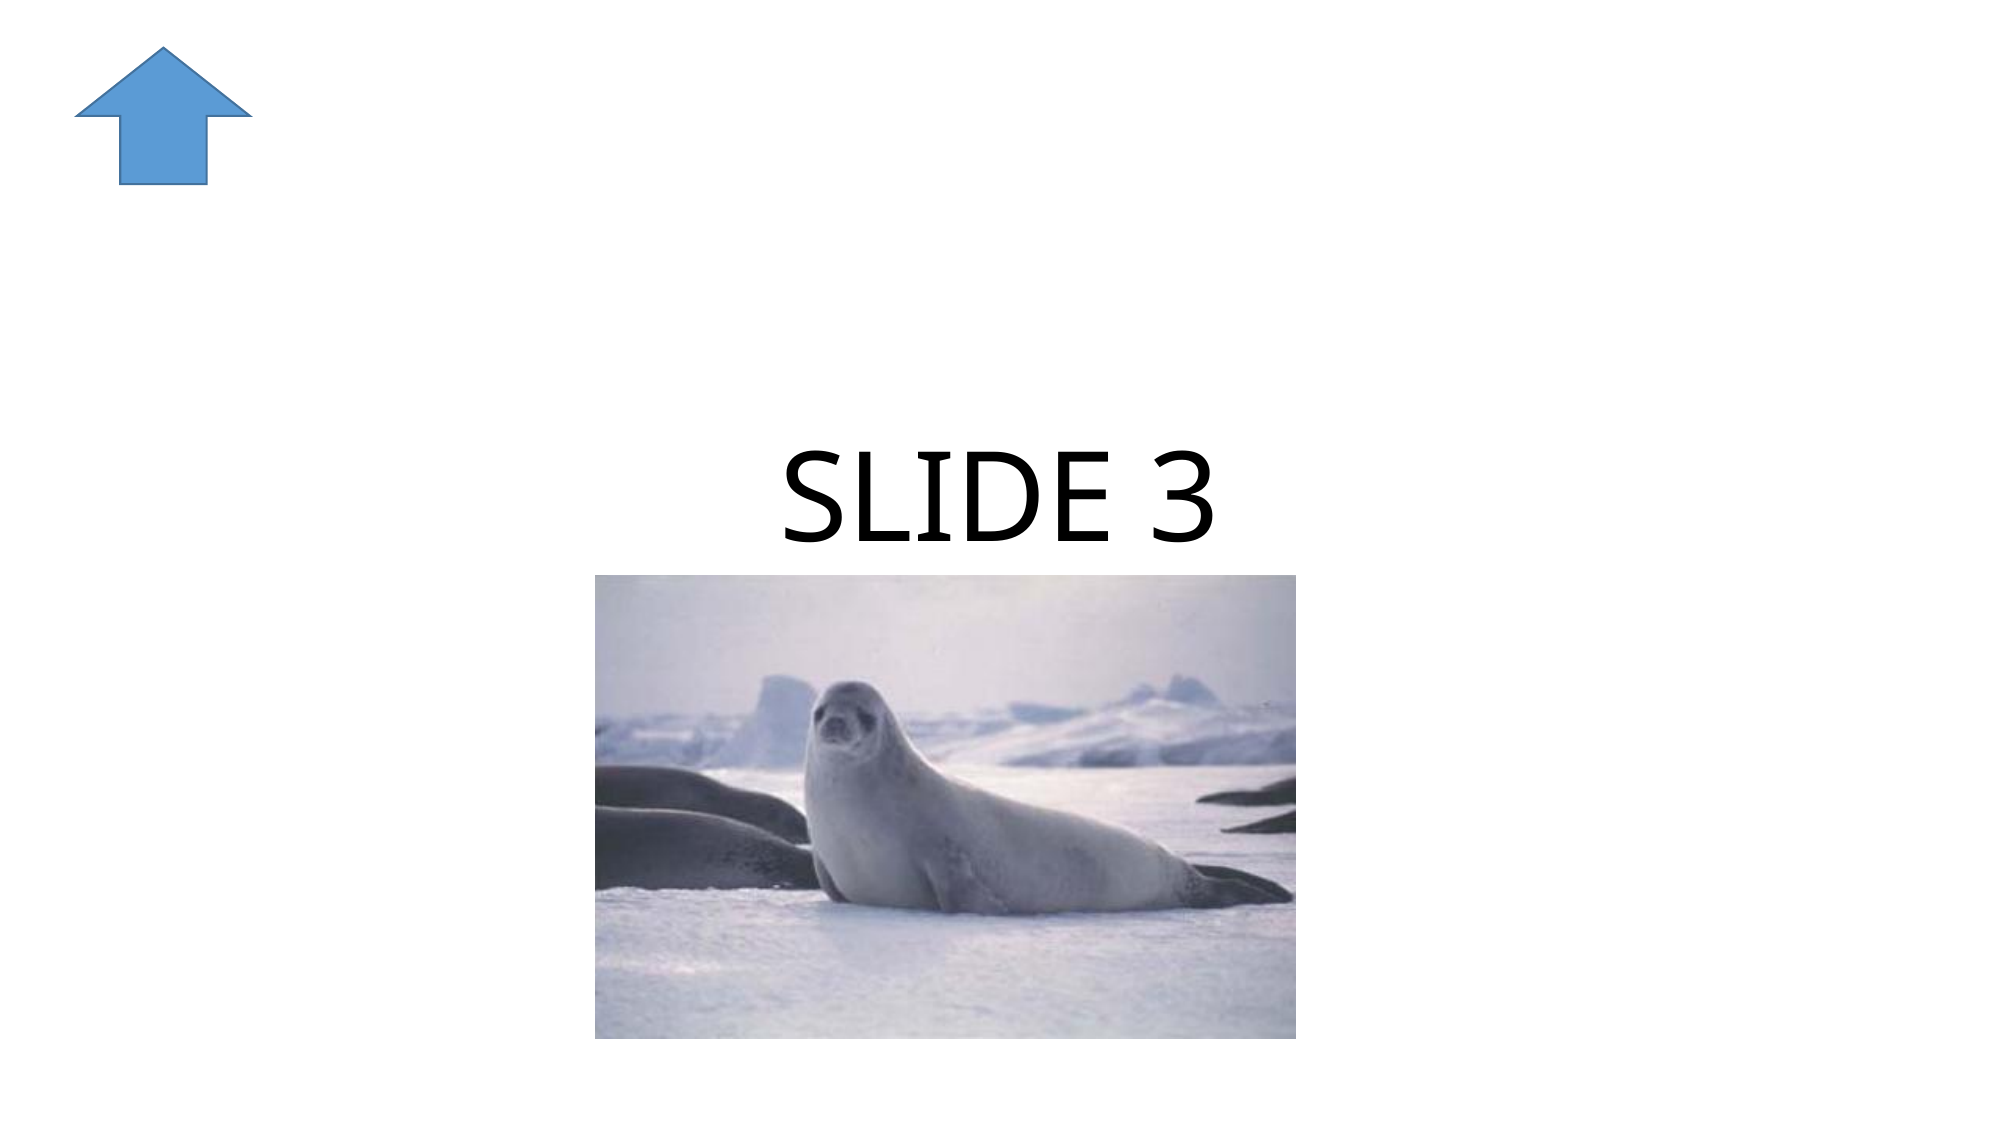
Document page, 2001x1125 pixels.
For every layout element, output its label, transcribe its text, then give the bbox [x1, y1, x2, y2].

text_box [74, 46, 253, 186]
title SLIDE 3 [249, 184, 1750, 576]
picture [595, 575, 1296, 1039]
